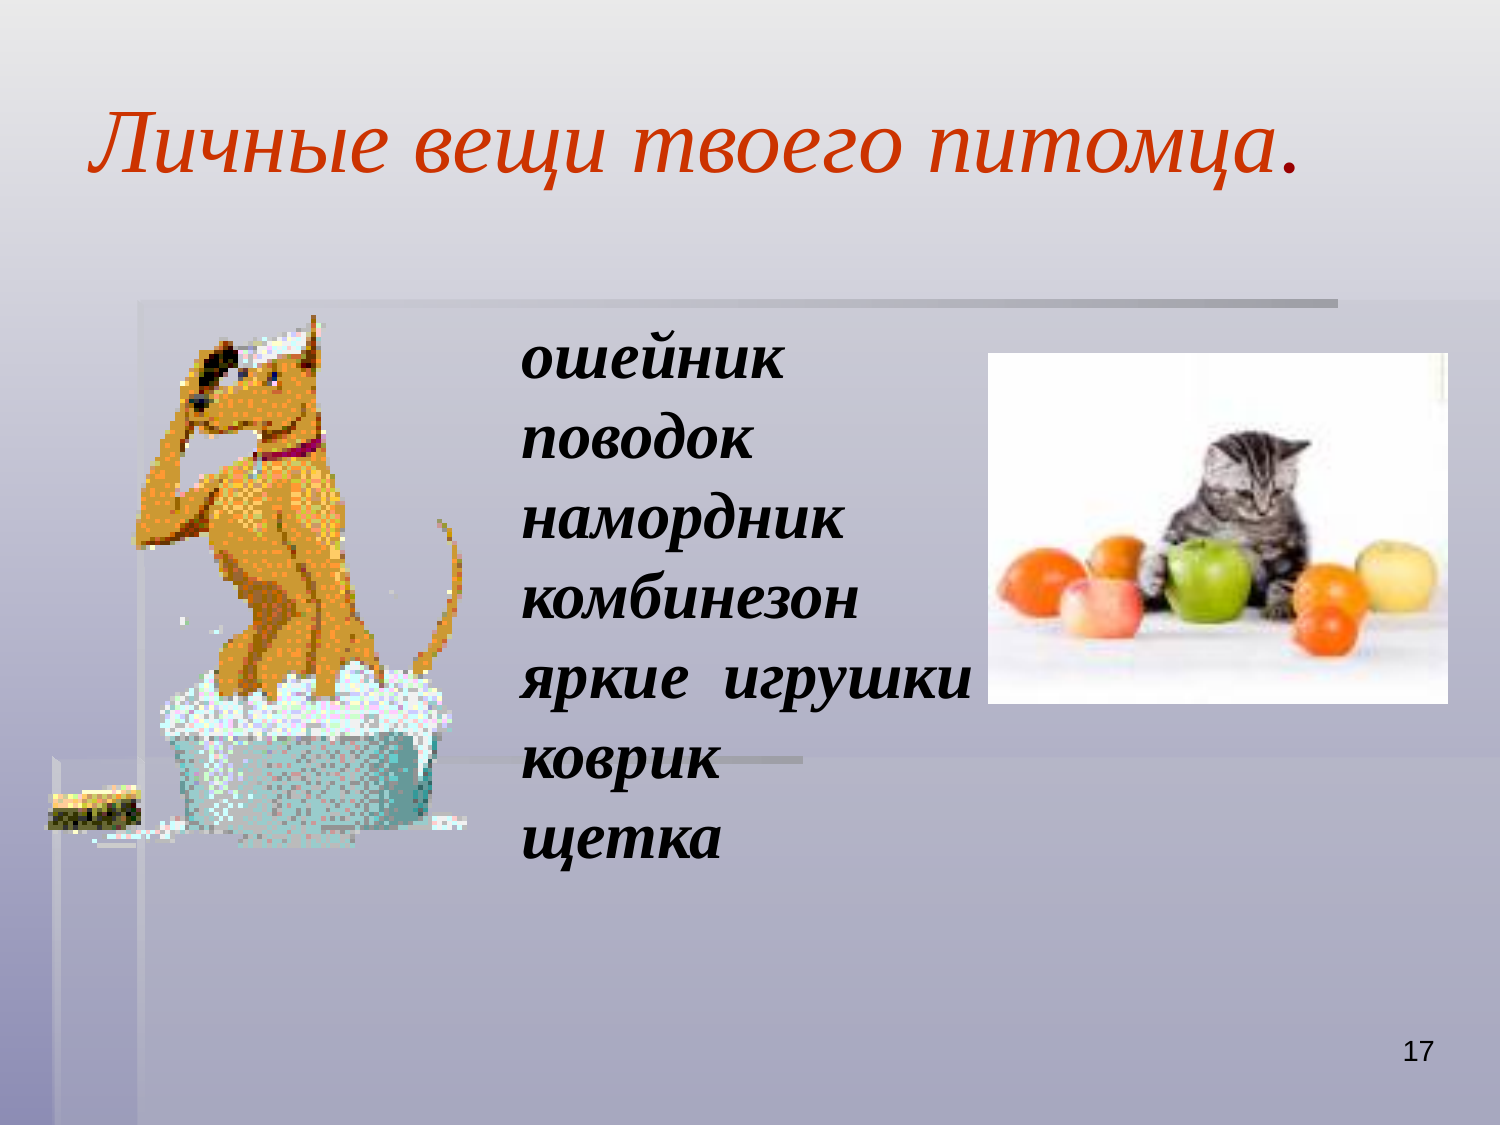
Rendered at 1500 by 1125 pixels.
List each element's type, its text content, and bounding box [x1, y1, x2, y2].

text_box ошейник поводок намордник комбинезон яркие игрушки коврик щетка [506, 304, 1060, 880]
picture [44, 315, 467, 849]
title Личные вещи твоего питомца. [74, 39, 1451, 231]
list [987, 353, 1448, 704]
slide_number 17 [1137, 1024, 1451, 1103]
